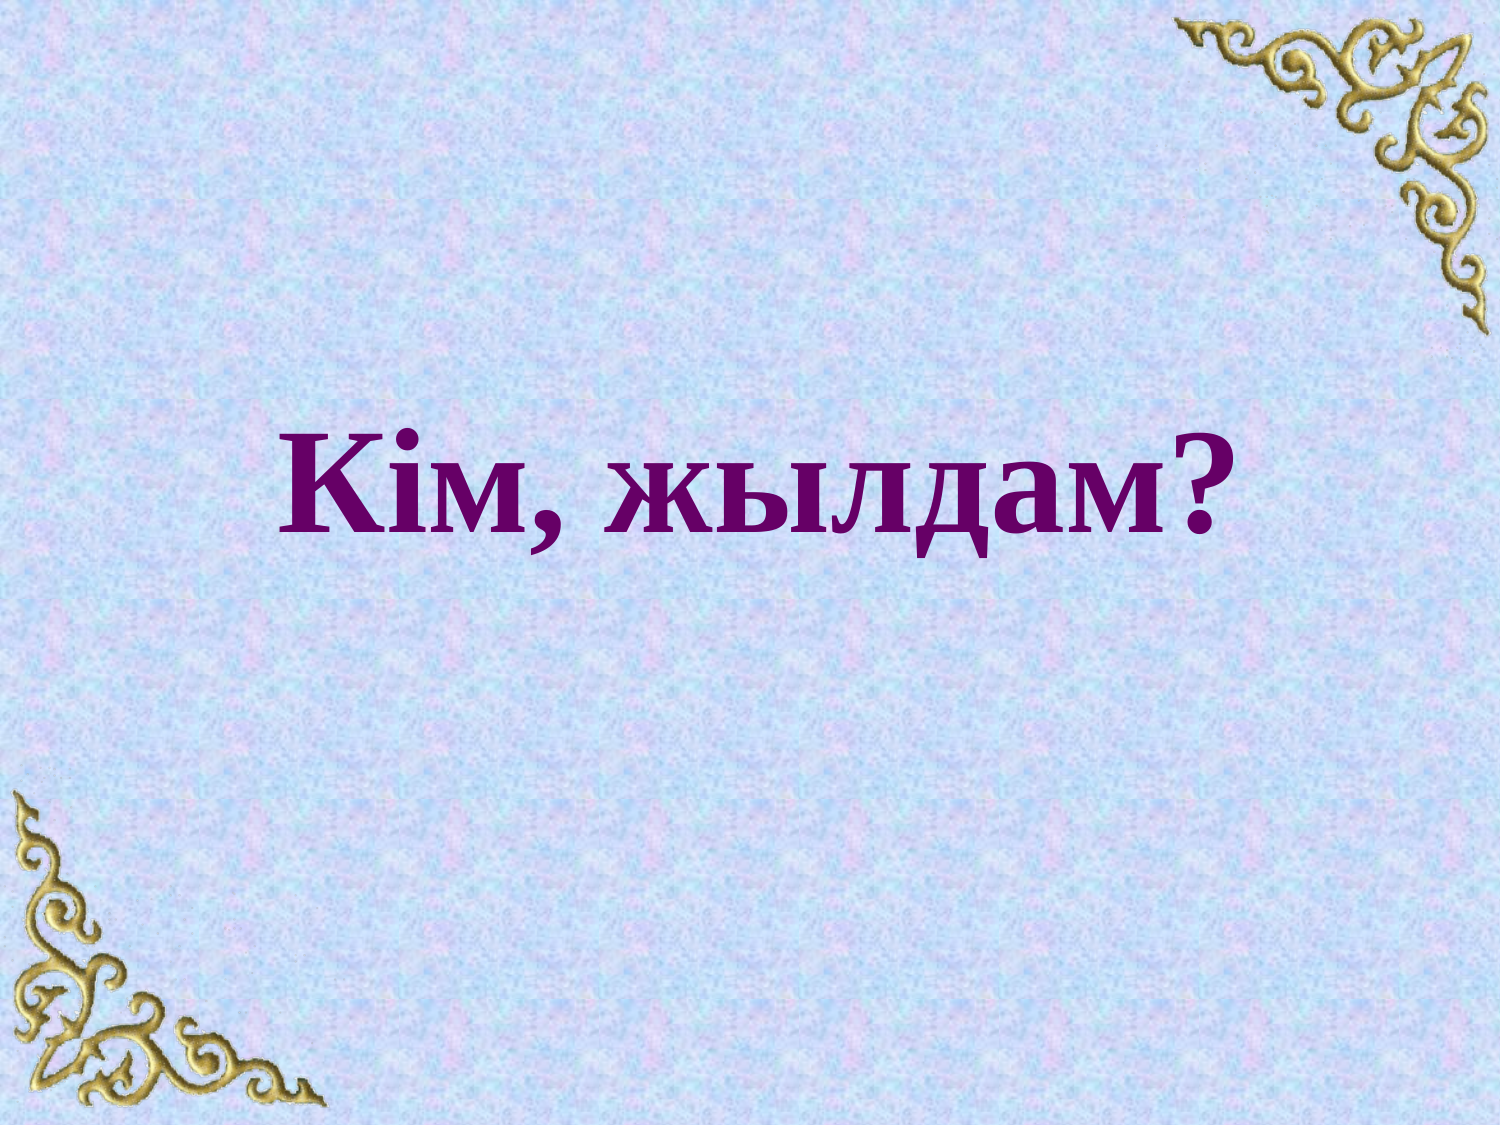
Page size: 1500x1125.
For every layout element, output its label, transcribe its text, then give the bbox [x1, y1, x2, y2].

text_box Кім, жылдам? [262, 374, 1259, 570]
picture [0, 0, 1500, 1125]
